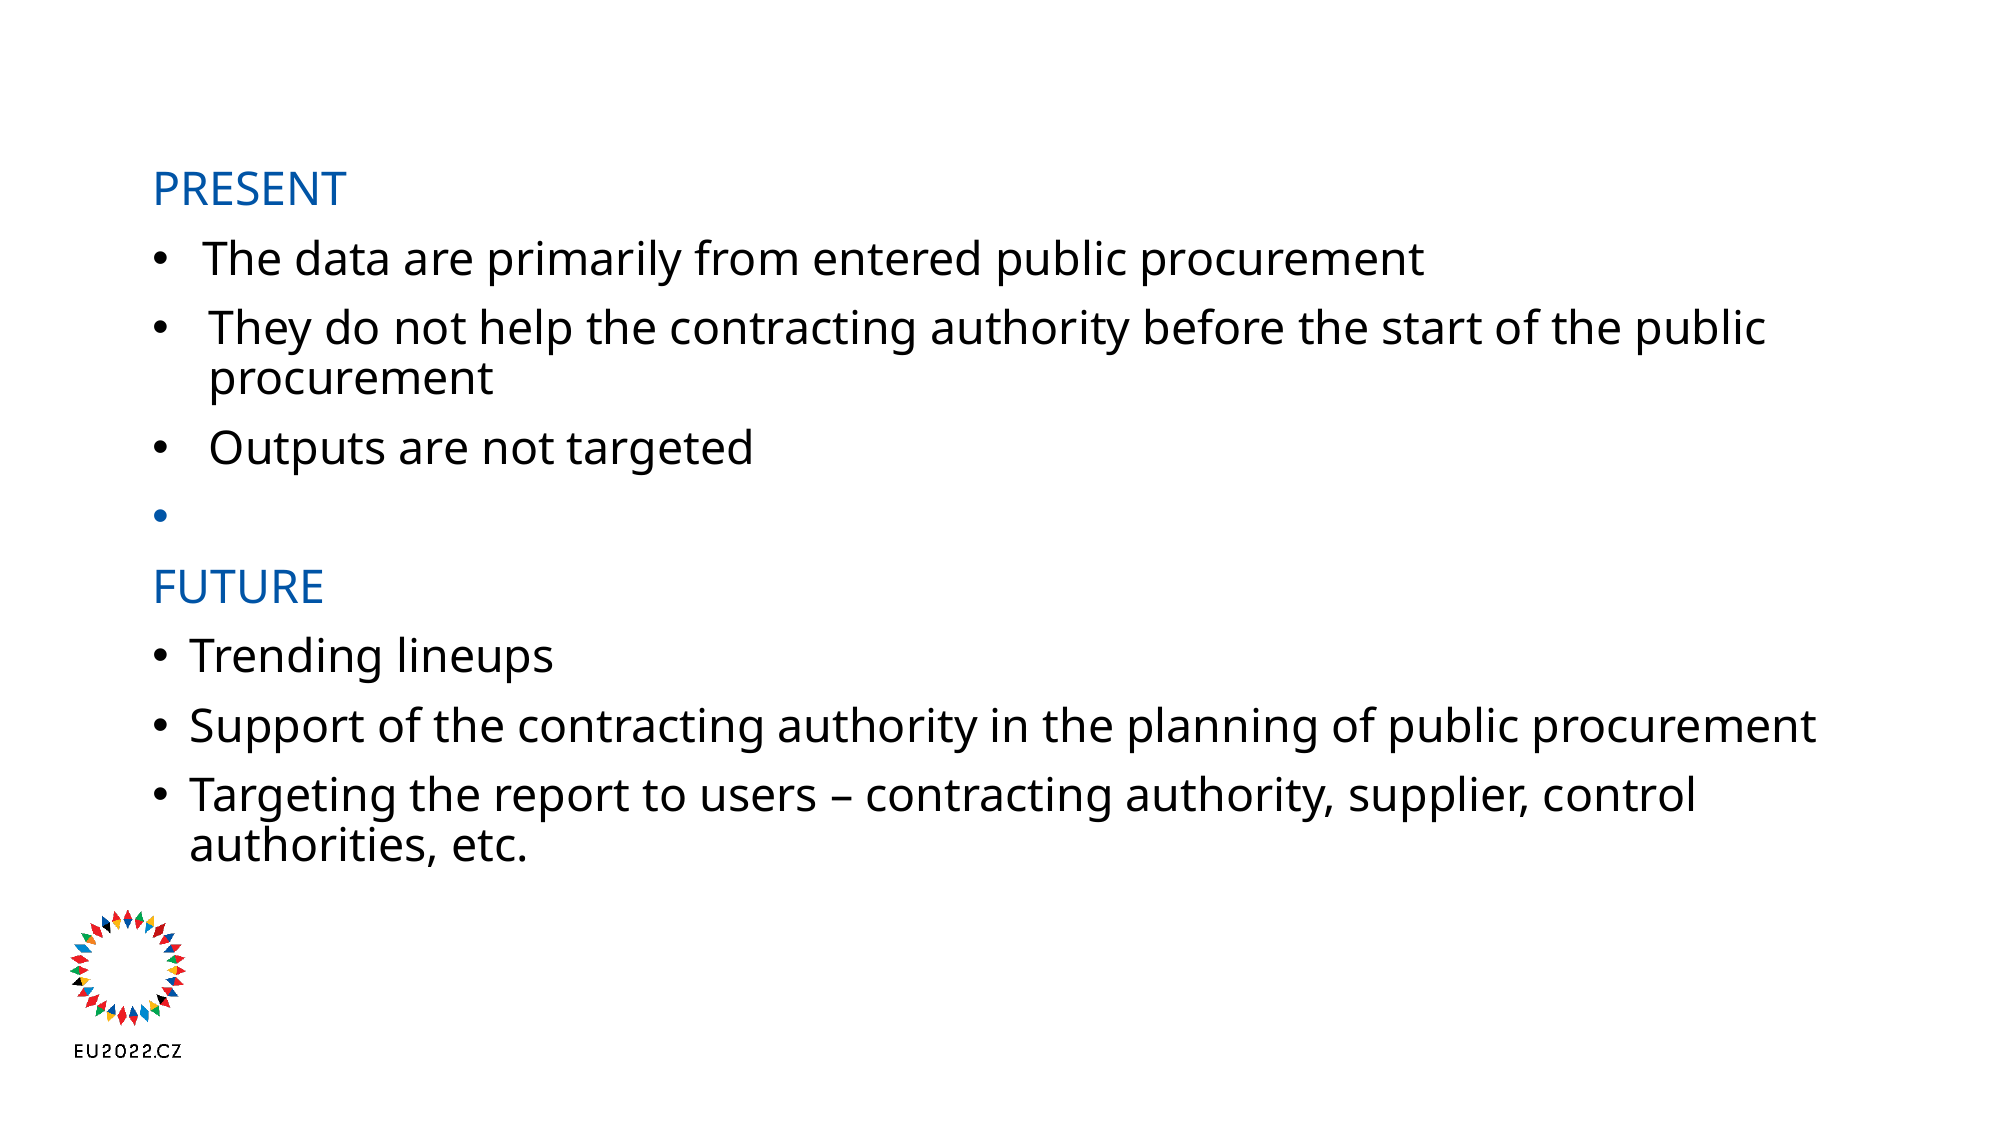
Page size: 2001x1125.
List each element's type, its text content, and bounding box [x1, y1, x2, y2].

picture [69, 909, 186, 1058]
list PRESENT The data are primarily from entered public procurement They do not help the contracting authority before the start of the public procurement Outputs are not targeted FUTURE Trending lineups Support of the contracting authority in the planning of public procurement Targeting the report to users – contracting authority, supplier, control authorities, etc. [137, 157, 1863, 892]
